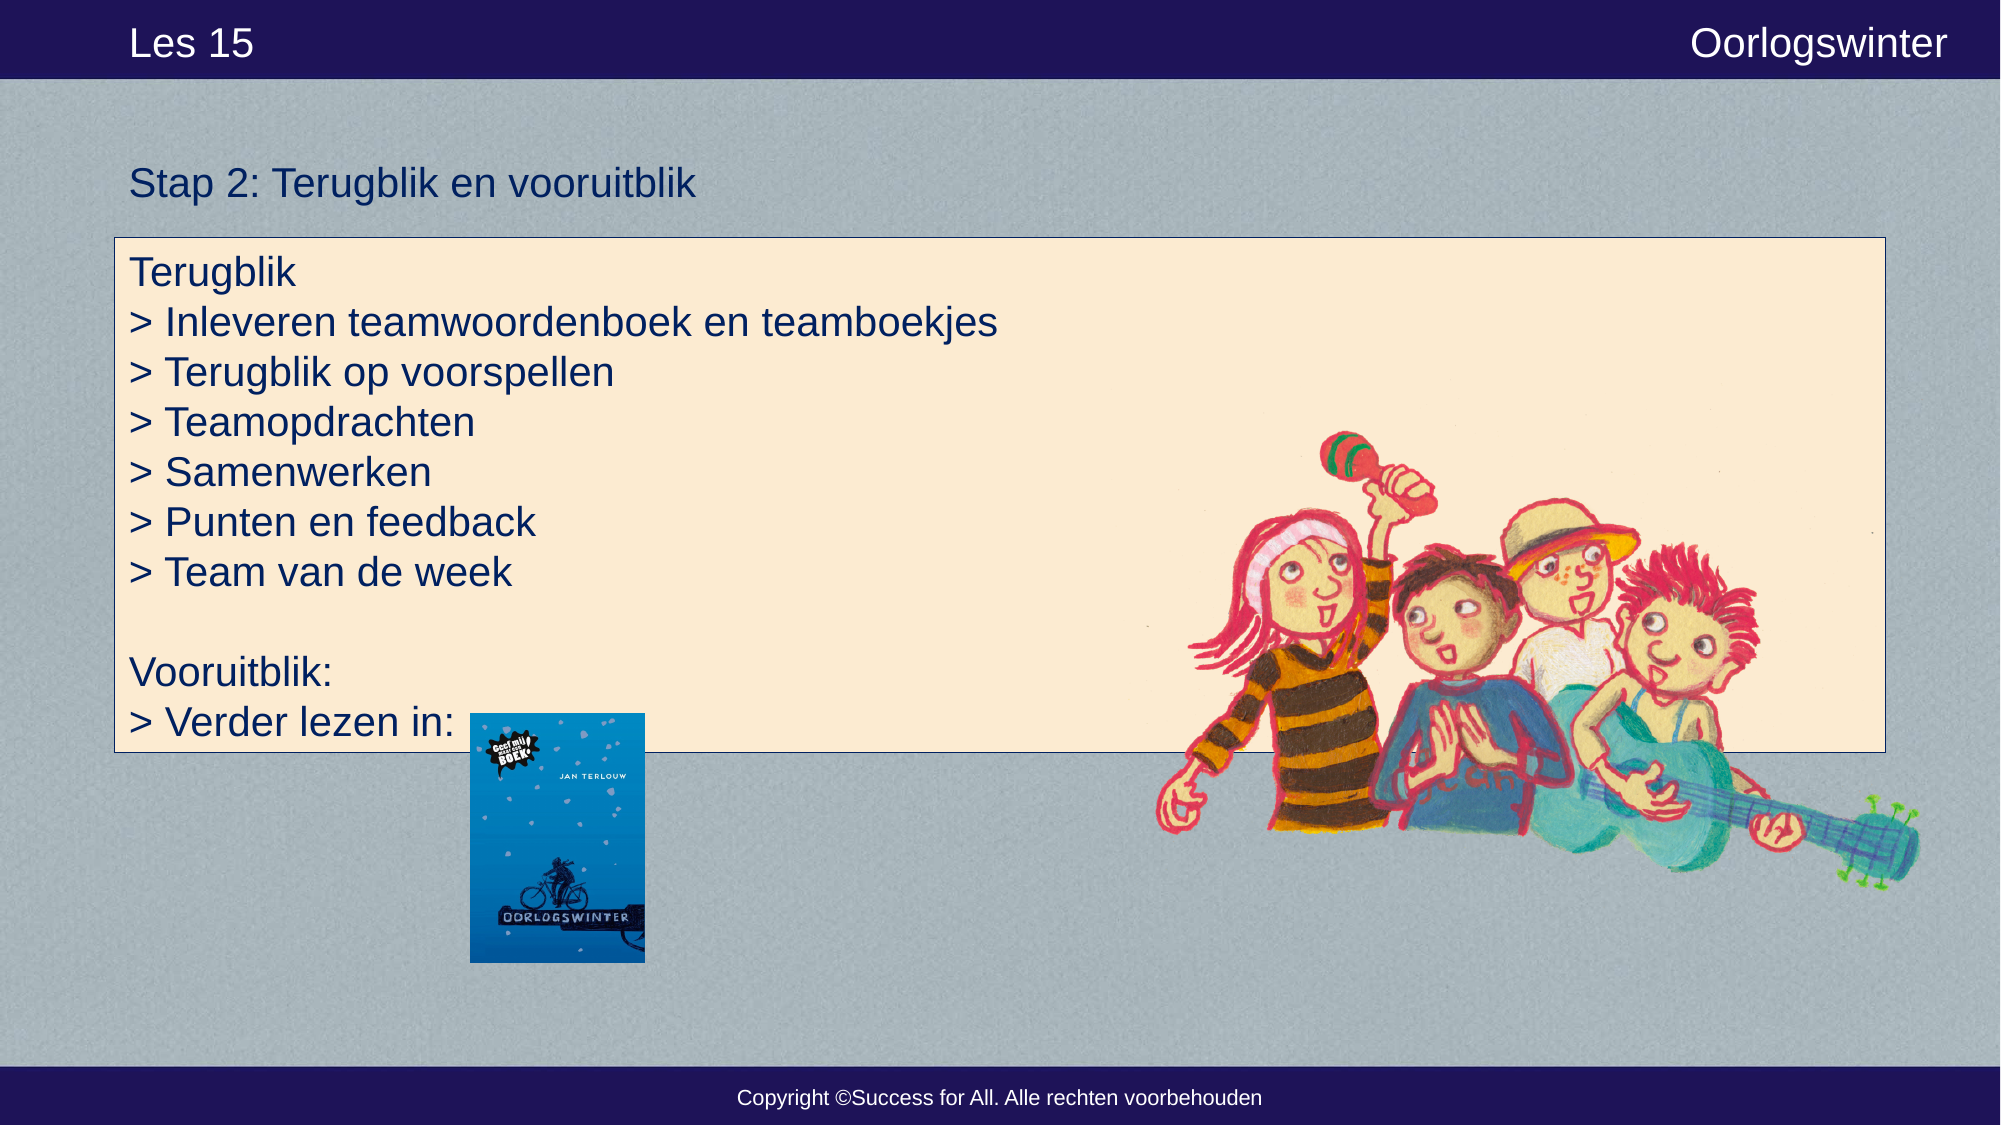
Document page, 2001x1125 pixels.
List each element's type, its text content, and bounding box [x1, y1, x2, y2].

text_box Copyright ©Success for All. Alle rechten voorbehouden [0, 1076, 2000, 1125]
text_box Stap 2: Terugblik en vooruitblik [113, 148, 1635, 214]
picture [0, 0, 2001, 1125]
text_box Oorlogswinter [786, 8, 1963, 73]
text_box Terugblik > Inleveren teamwoordenboek en teamboekjes > Terugblik op voorspellen > Teamopdrachten > Samenwerken > Punten en feedback > Team van de week Vooruitblik: > Verder lezen in: [114, 237, 1886, 753]
text_box Les 15 [114, 8, 354, 73]
